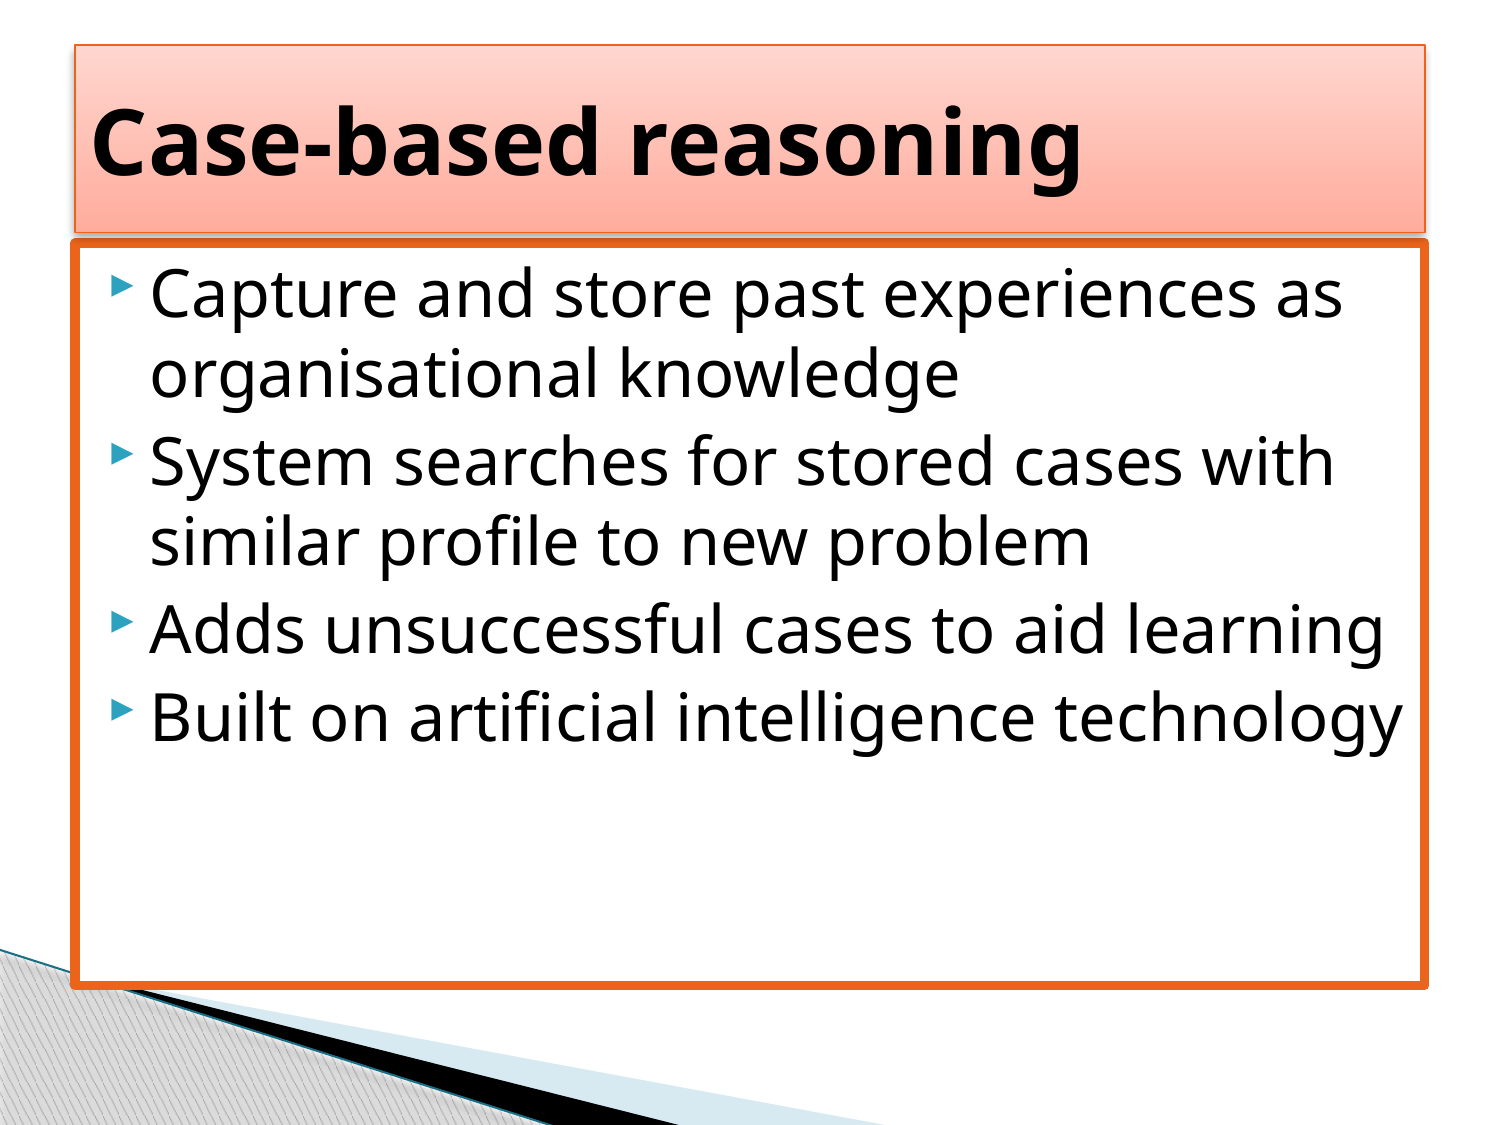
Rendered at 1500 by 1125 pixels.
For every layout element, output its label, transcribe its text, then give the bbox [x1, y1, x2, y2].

list Capture and store past experiences as organisational knowledge System searches for stored cases with similar profile to new problem Adds unsuccessful cases to aid learning Built on artificial intelligence technology [70, 240, 1429, 990]
title Case-based reasoning [74, 44, 1426, 233]
